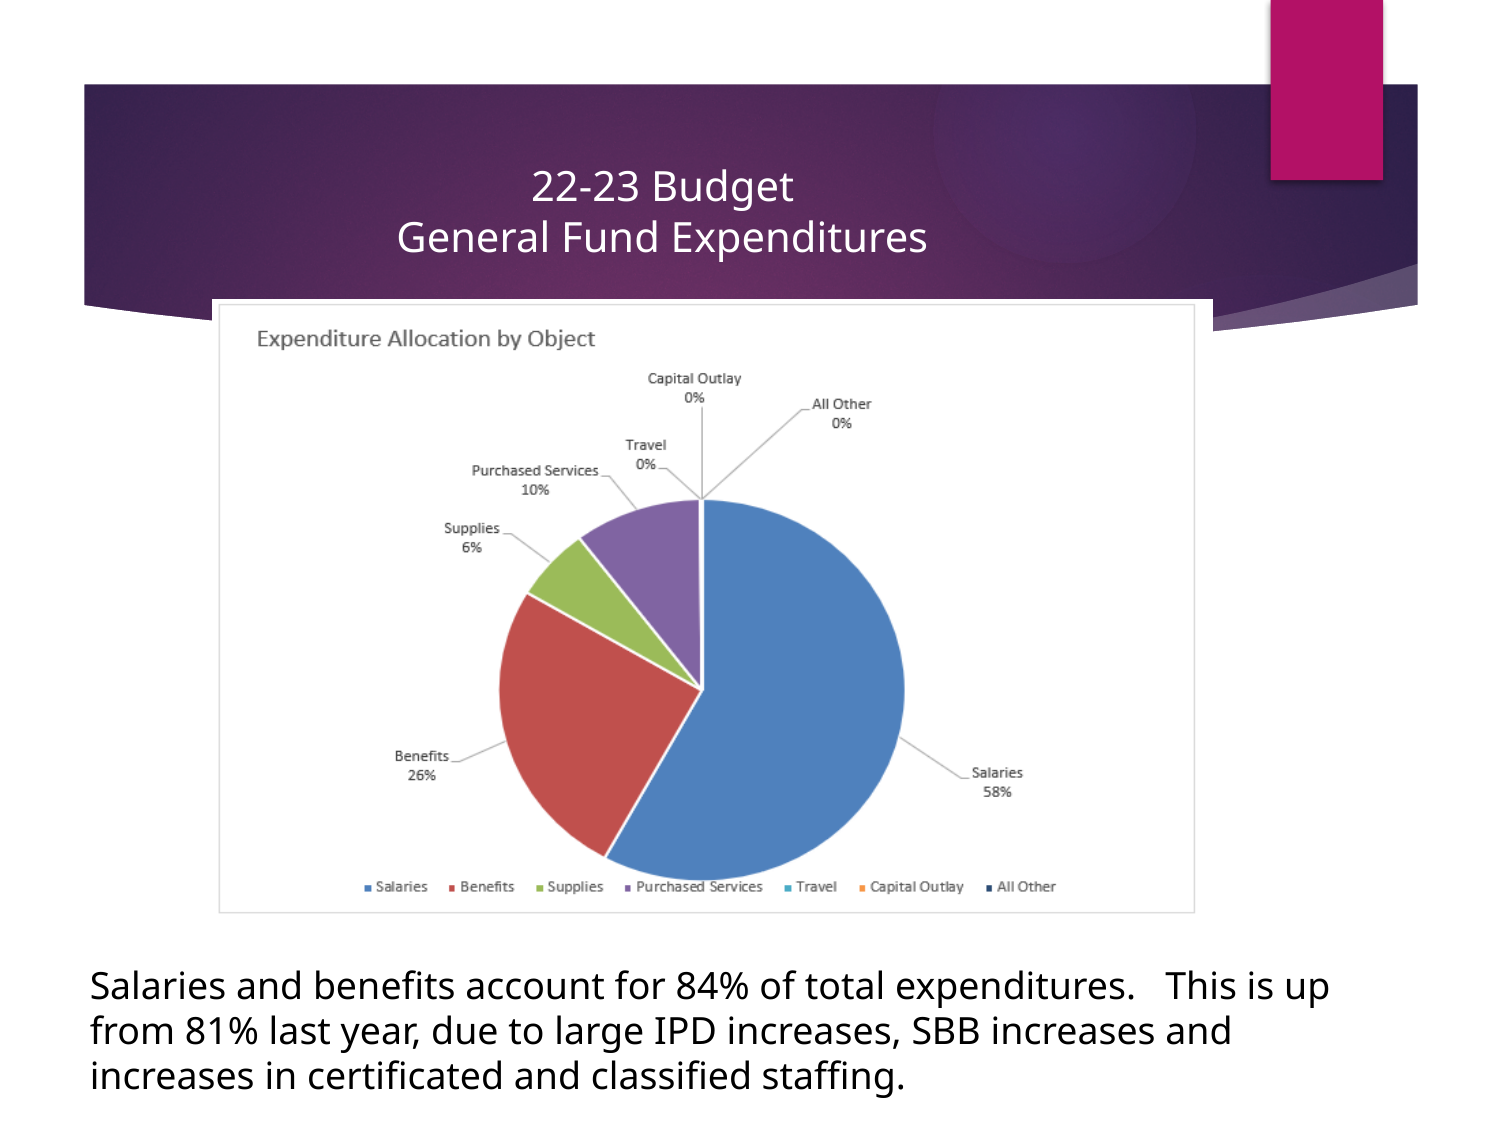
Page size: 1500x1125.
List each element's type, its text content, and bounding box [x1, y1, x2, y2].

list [212, 299, 1213, 926]
title 22-23 Budget General Fund Expenditures [142, 152, 1183, 269]
text_box Salaries and benefits account for 84% of total expenditures. This is up from 81% last year, due to large IPD increases, SBB increases and increases in certificated and classified staffing. [75, 954, 1400, 1105]
